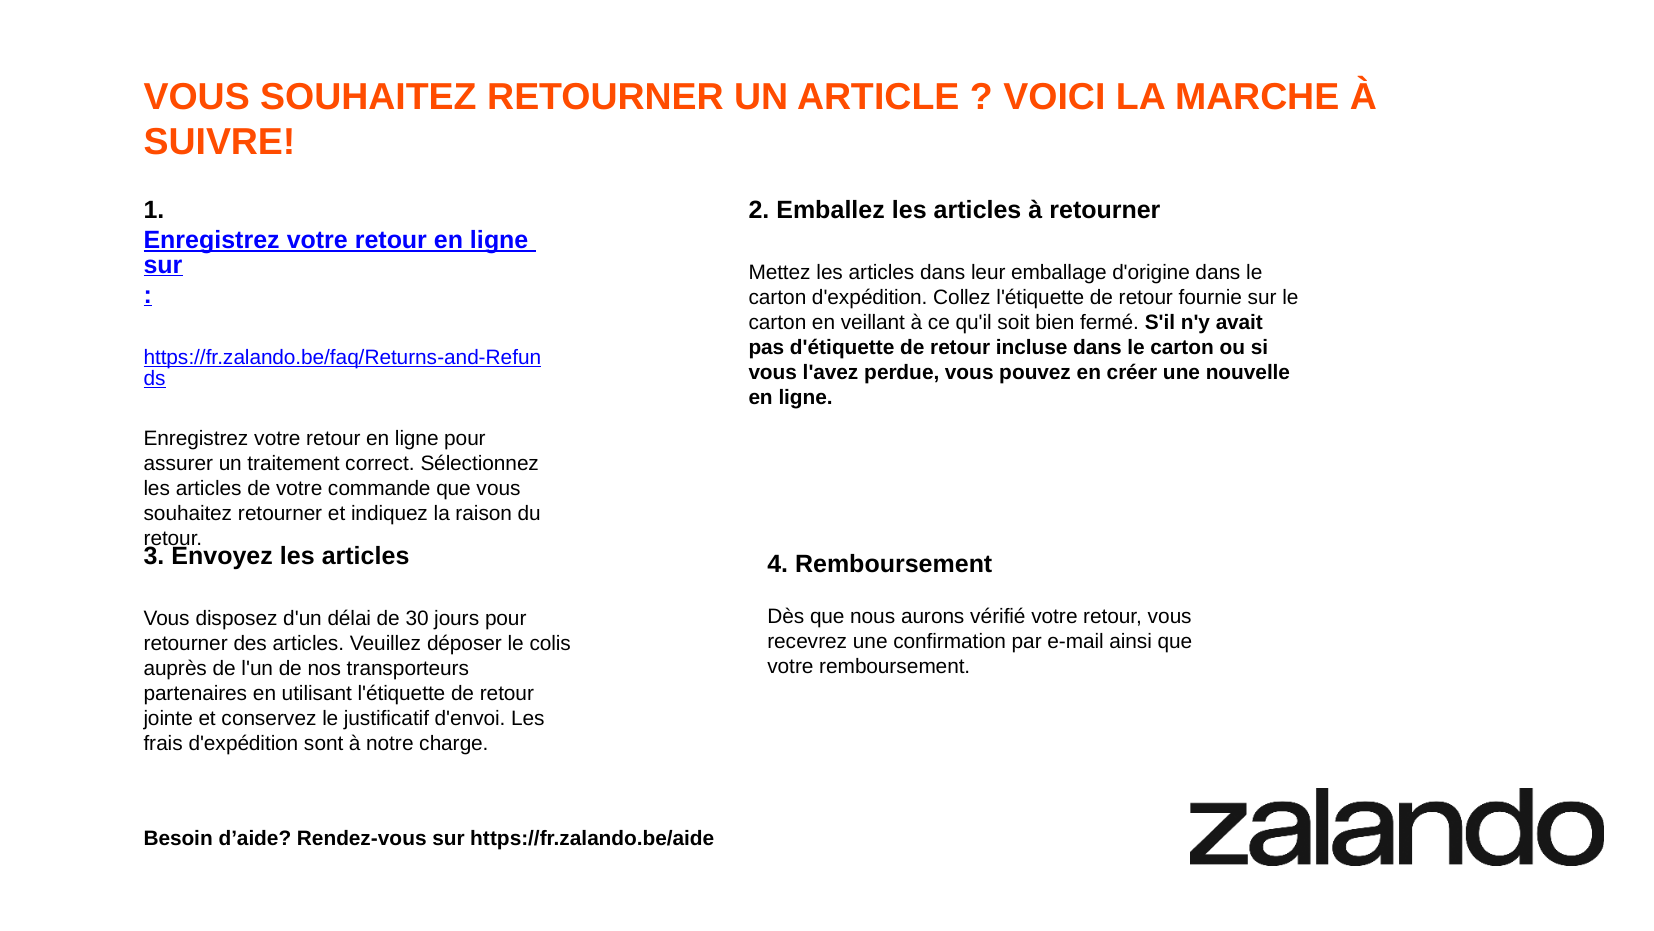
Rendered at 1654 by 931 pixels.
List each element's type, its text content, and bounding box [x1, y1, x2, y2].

text_box Besoin d’aide? Rendez-vous sur https://fr.zalando.be/aide [128, 816, 1644, 931]
text_box 3. Envoyez les articles Vous disposez d'un délai de 30 jours pour retourner des articles. Veuillez déposer le colis auprès de l'un de nos transporteurs partenaires en utilisant l'étiquette de retour jointe et conservez le justificatif d'envoi. Les frais d'expédition sont à notre charge. [128, 532, 589, 763]
text_box VOUS SOUHAITEZ RETOURNER UN ARTICLE ? VOICI LA MARCHE À SUIVRE! [128, 64, 1541, 161]
text_box 1. Enregistrez votre retour en ligne sur: https://fr.zalando.be/faq/Returns-and-Refunds Enregistrez votre retour en ligne pour assurer un traitement correct. Sélectionnez les articles de votre commande que vous souhaitez retourner et indiquez la raison du retour. [128, 186, 564, 532]
text_box 2. Emballez les articles à retourner Mettez les articles dans leur emballage d'origine dans le carton d'expédition. Collez l'étiquette de retour fournie sur le carton en veillant à ce qu'il soit bien fermé. S'il n'y avait pas d'étiquette de retour incluse dans le carton ou si vous l'avez perdue, vous pouvez en créer une nouvelle en ligne. [733, 186, 1320, 547]
picture [1189, 787, 1605, 866]
text_box 4. Remboursement Dès que nous aurons vérifié votre retour, vous recevrez une confirmation par e-mail ainsi que votre remboursement. [752, 532, 1245, 693]
